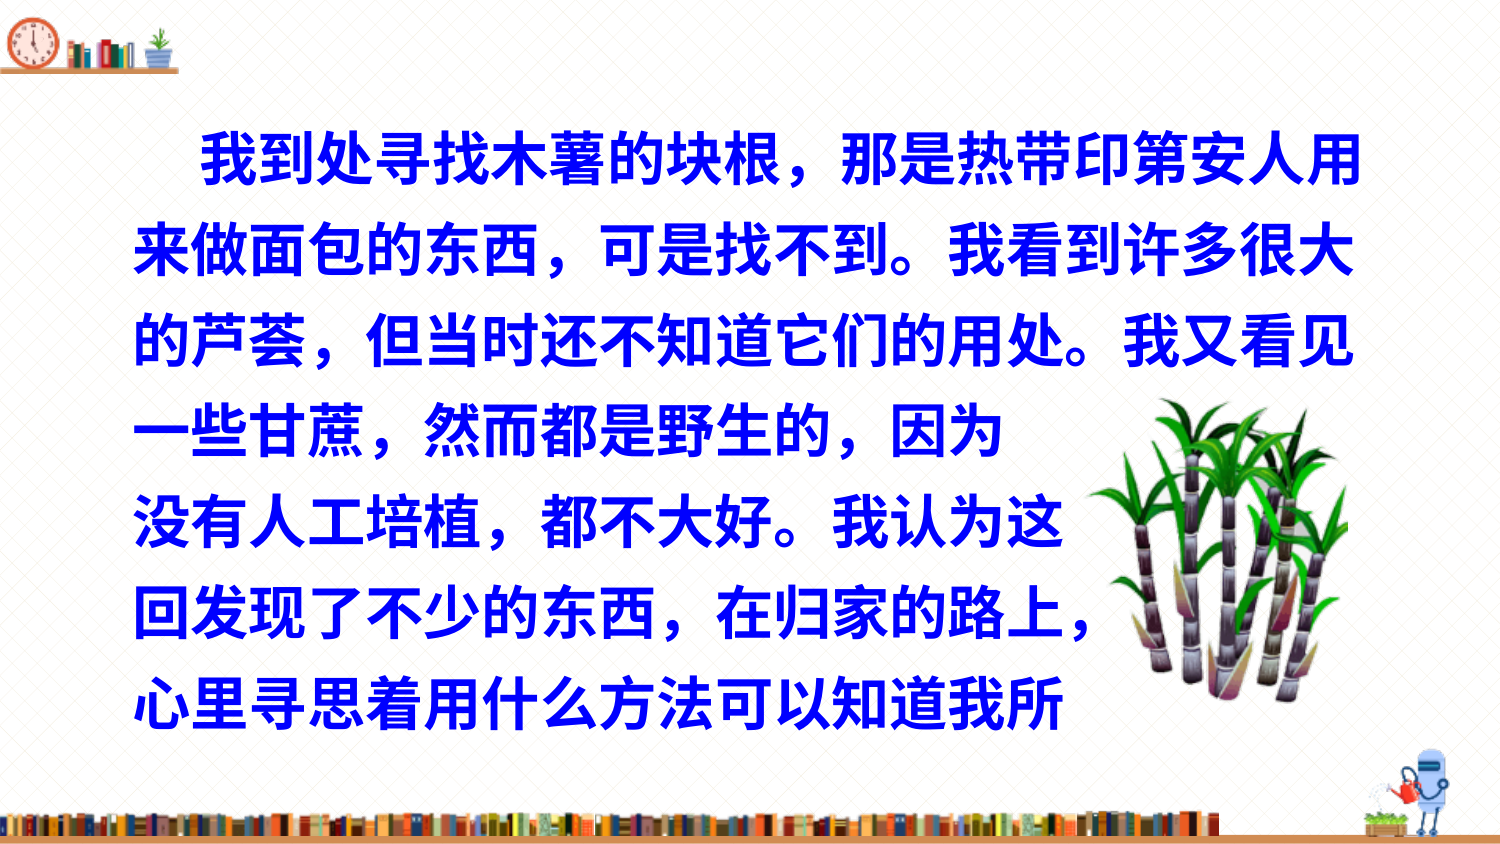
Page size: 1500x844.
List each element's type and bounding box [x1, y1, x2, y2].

picture [0, 15, 188, 74]
text_box [117, 93, 1412, 779]
picture [1363, 740, 1450, 837]
picture [0, 812, 594, 836]
picture [595, 805, 1219, 836]
